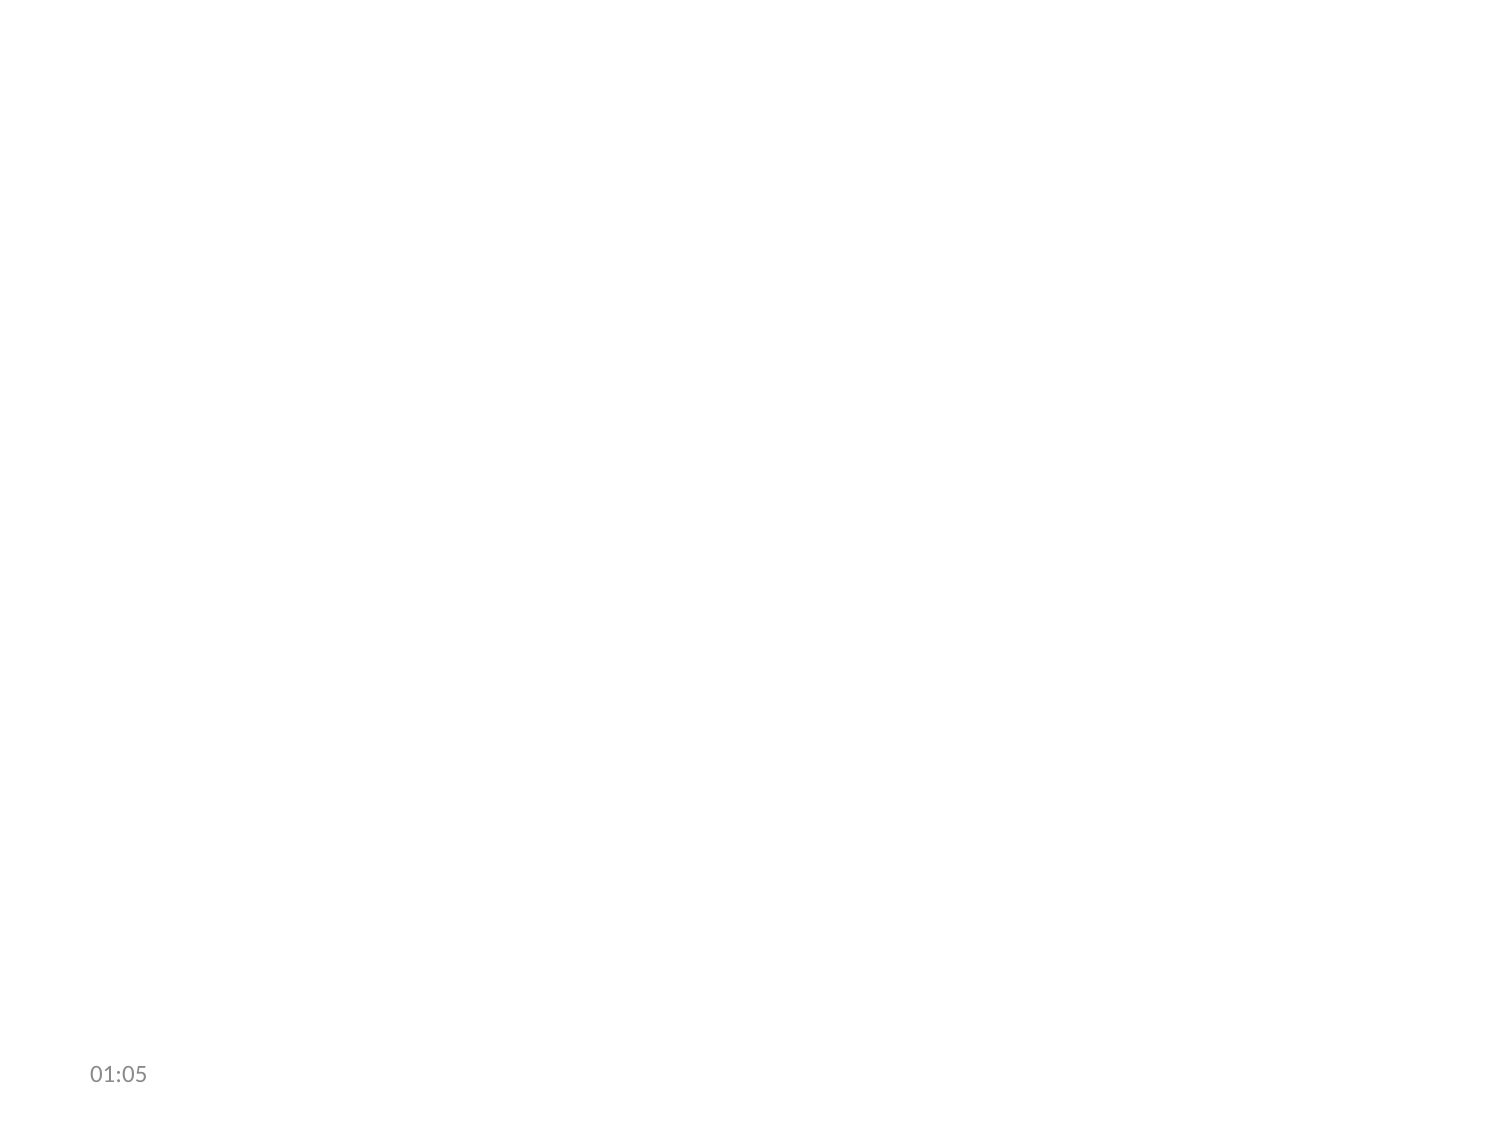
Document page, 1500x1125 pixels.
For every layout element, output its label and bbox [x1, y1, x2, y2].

slide_number [75, 1042, 425, 1103]
